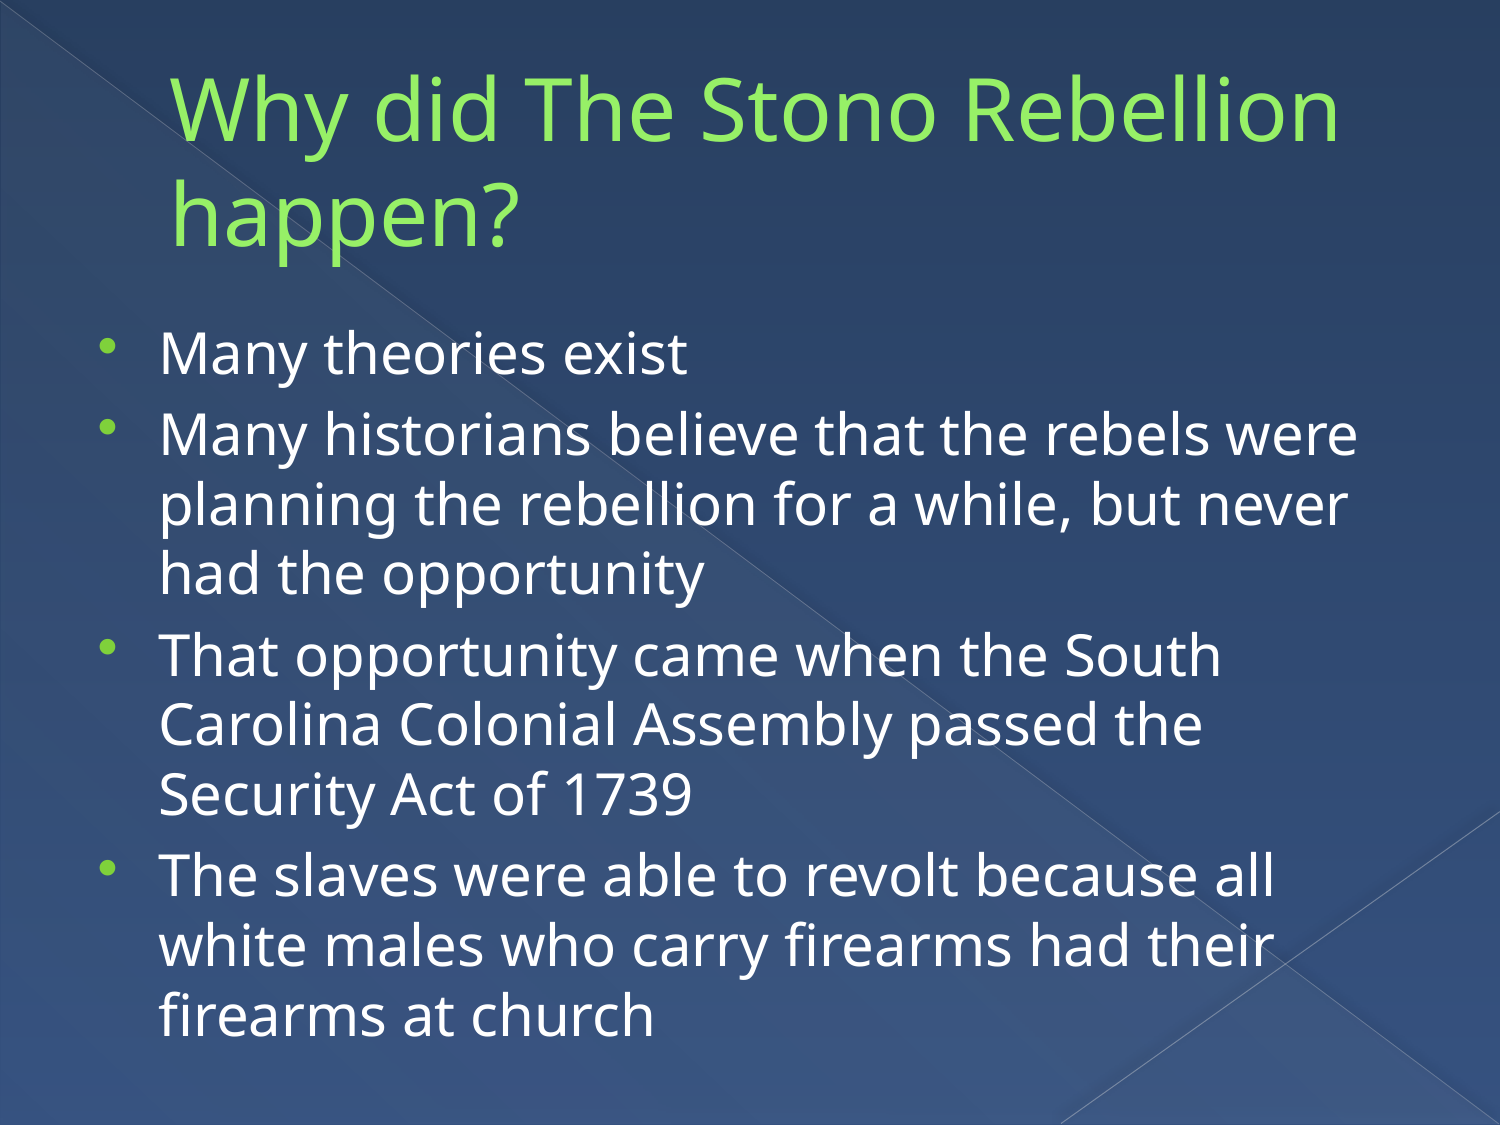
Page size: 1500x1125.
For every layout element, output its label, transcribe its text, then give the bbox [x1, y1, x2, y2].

list Many theories exist Many historians believe that the rebels were planning the rebellion for a while, but never had the opportunity That opportunity came when the South Carolina Colonial Assembly passed the Security Act of 1739 The slaves were able to revolt because all white males who carry firearms had their firearms at church [74, 308, 1426, 1060]
title Why did The Stono Rebellion happen? [75, 43, 1425, 274]
